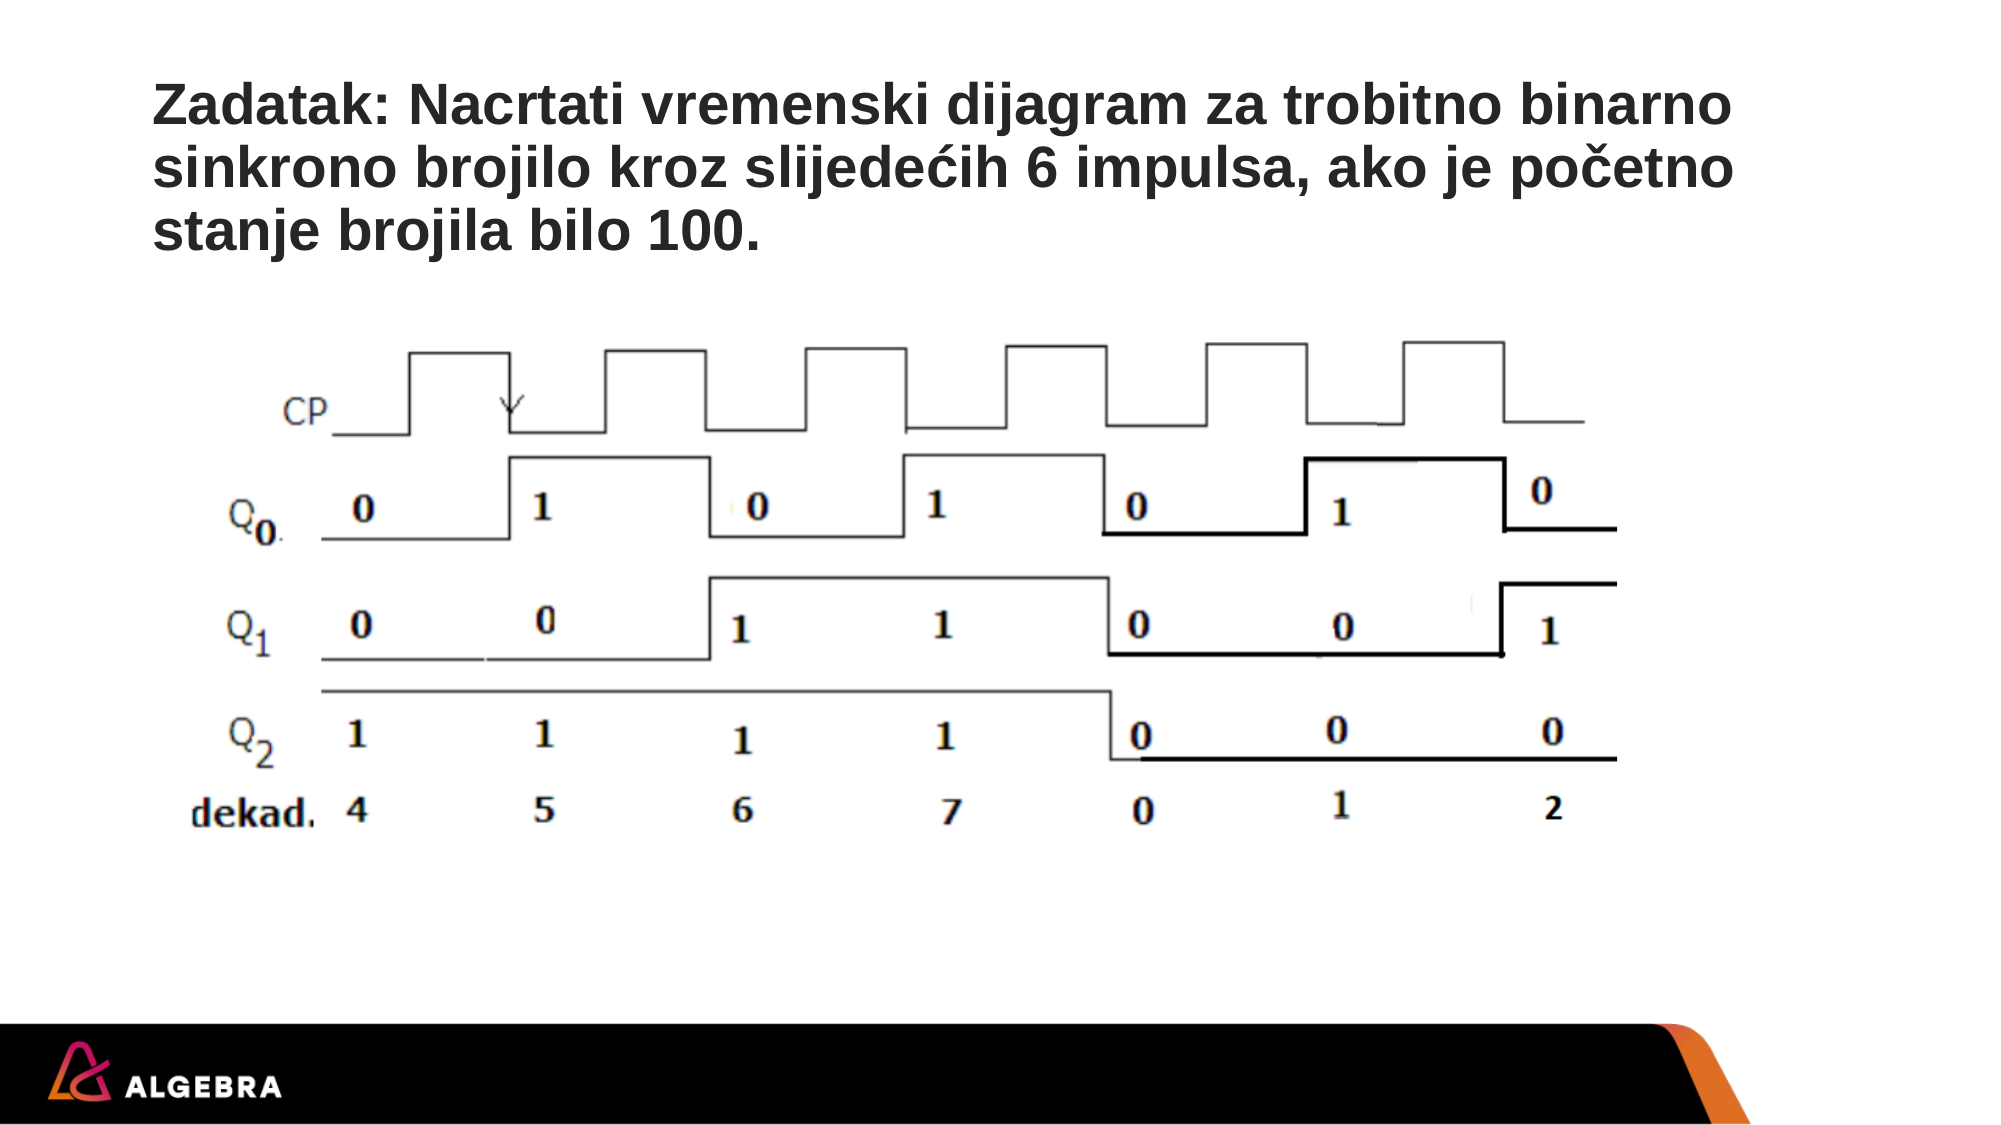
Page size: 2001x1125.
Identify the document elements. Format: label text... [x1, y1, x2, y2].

picture [0, 1023, 1958, 1125]
title Zadatak: Nacrtati vremenski dijagram za trobitno binarno sinkrono brojilo kroz slijedećih 6 impulsa, ako je početno stanje brojila bilo 100. [137, 59, 1863, 278]
picture [185, 340, 1618, 845]
